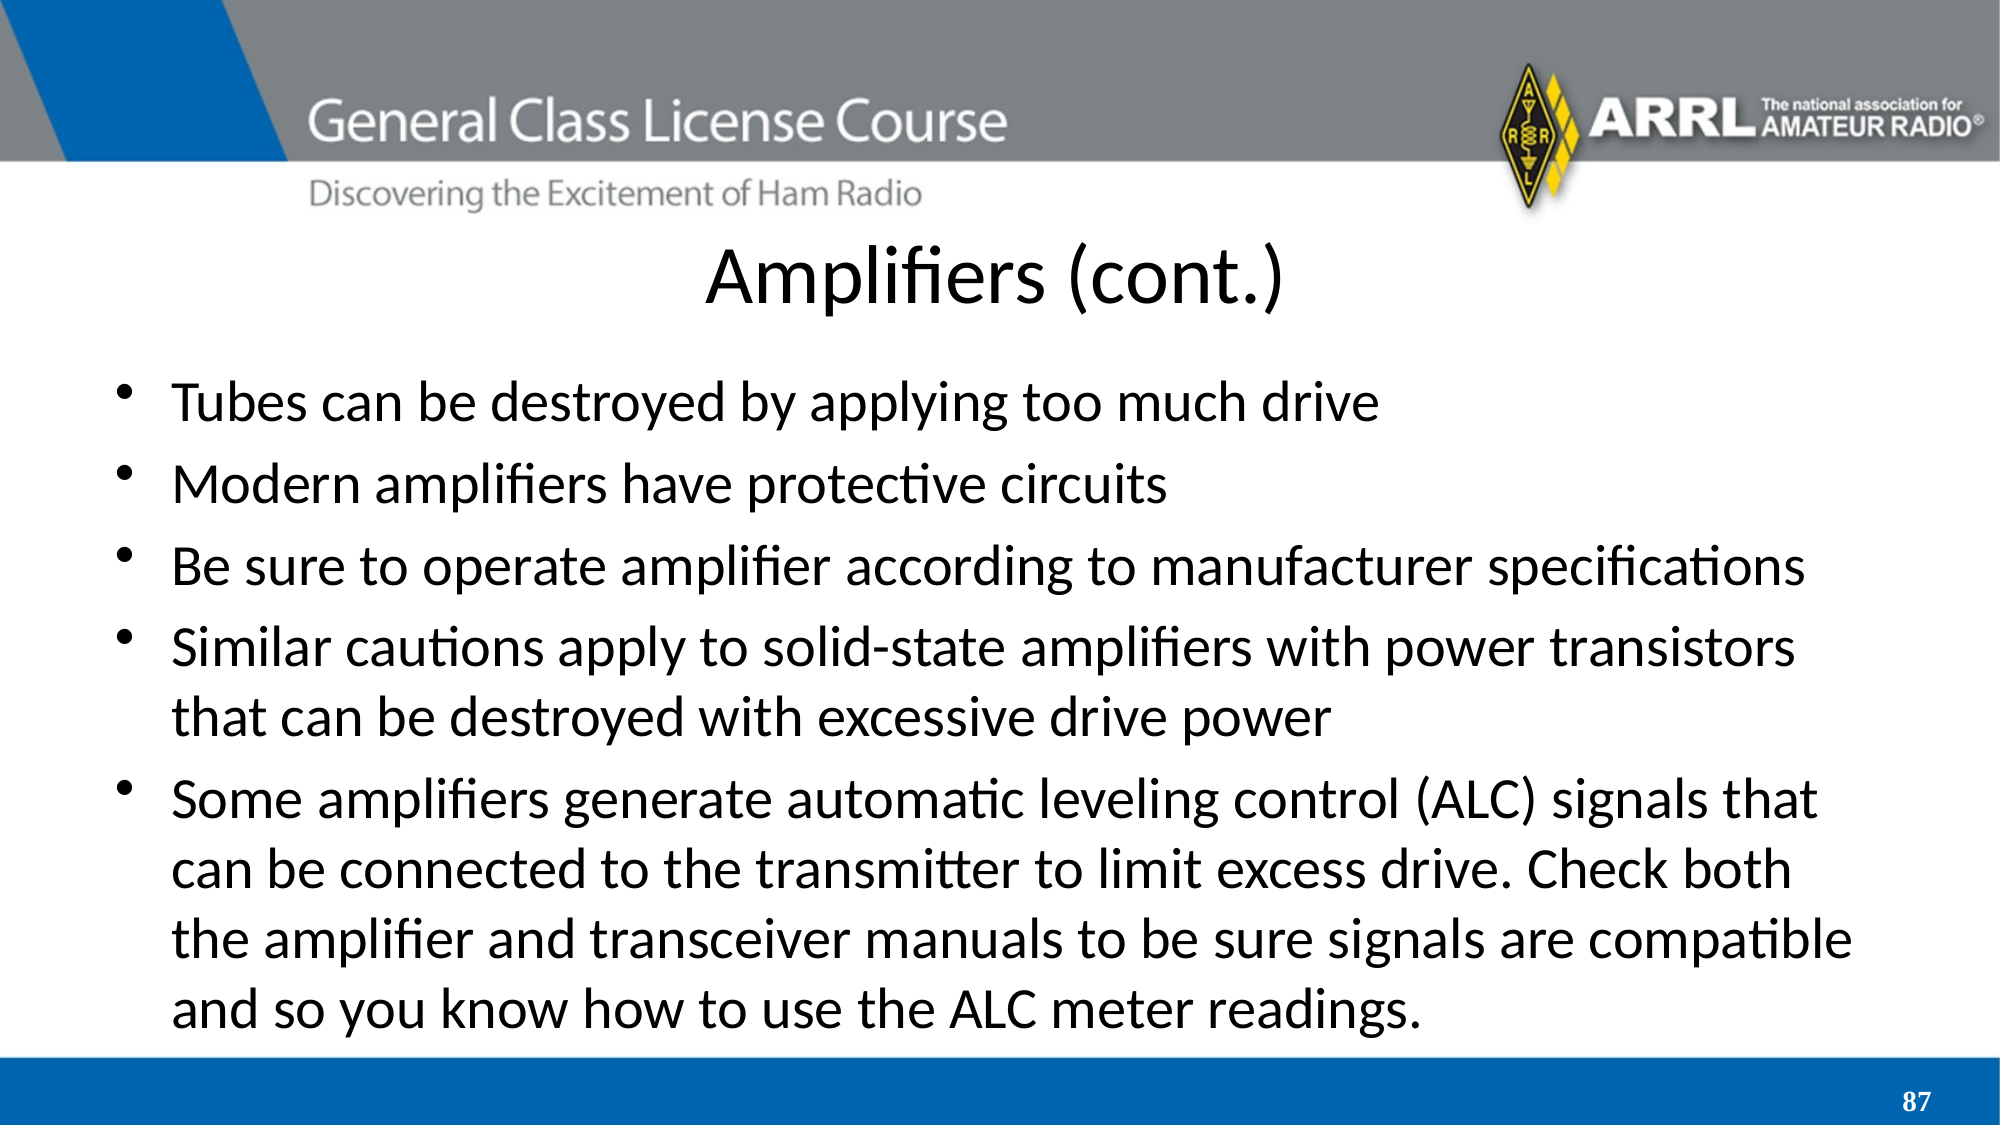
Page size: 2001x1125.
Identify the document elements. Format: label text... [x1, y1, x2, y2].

list Tubes can be destroyed by applying too much drive Modern amplifiers have protective circuits Be sure to operate amplifier according to manufacturer specifications Similar cautions apply to solid-state amplifiers with power transistors that can be destroyed with excessive drive power Some amplifiers generate automatic leveling control (ALC) signals that can be connected to the transmitter to limit excess drive. Check both the amplifier and transceiver manuals to be sure signals are compatible and so you know how to use the ALC meter readings. [99, 355, 1900, 1075]
picture [0, 0, 2001, 1125]
title Amplifiers (cont.) [96, 212, 1897, 356]
